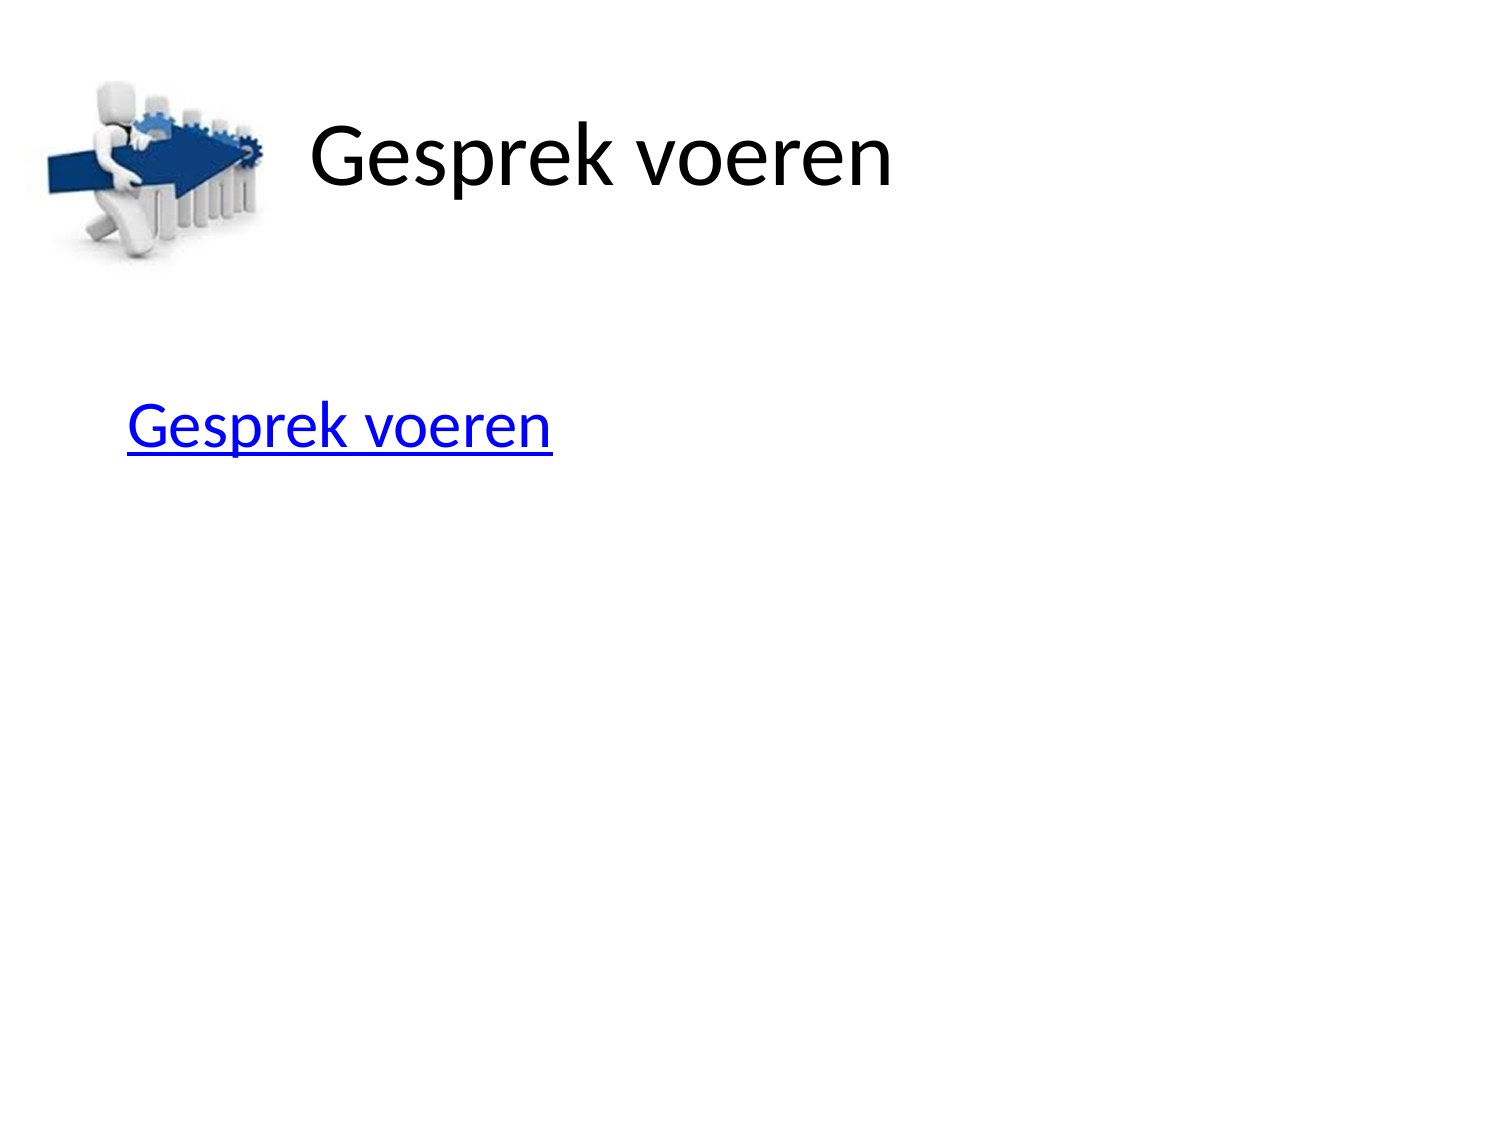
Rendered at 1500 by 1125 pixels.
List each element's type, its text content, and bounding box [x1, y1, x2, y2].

picture [0, 67, 310, 282]
title Gesprek voeren [289, 54, 916, 244]
list Gesprek voeren [112, 373, 1425, 929]
